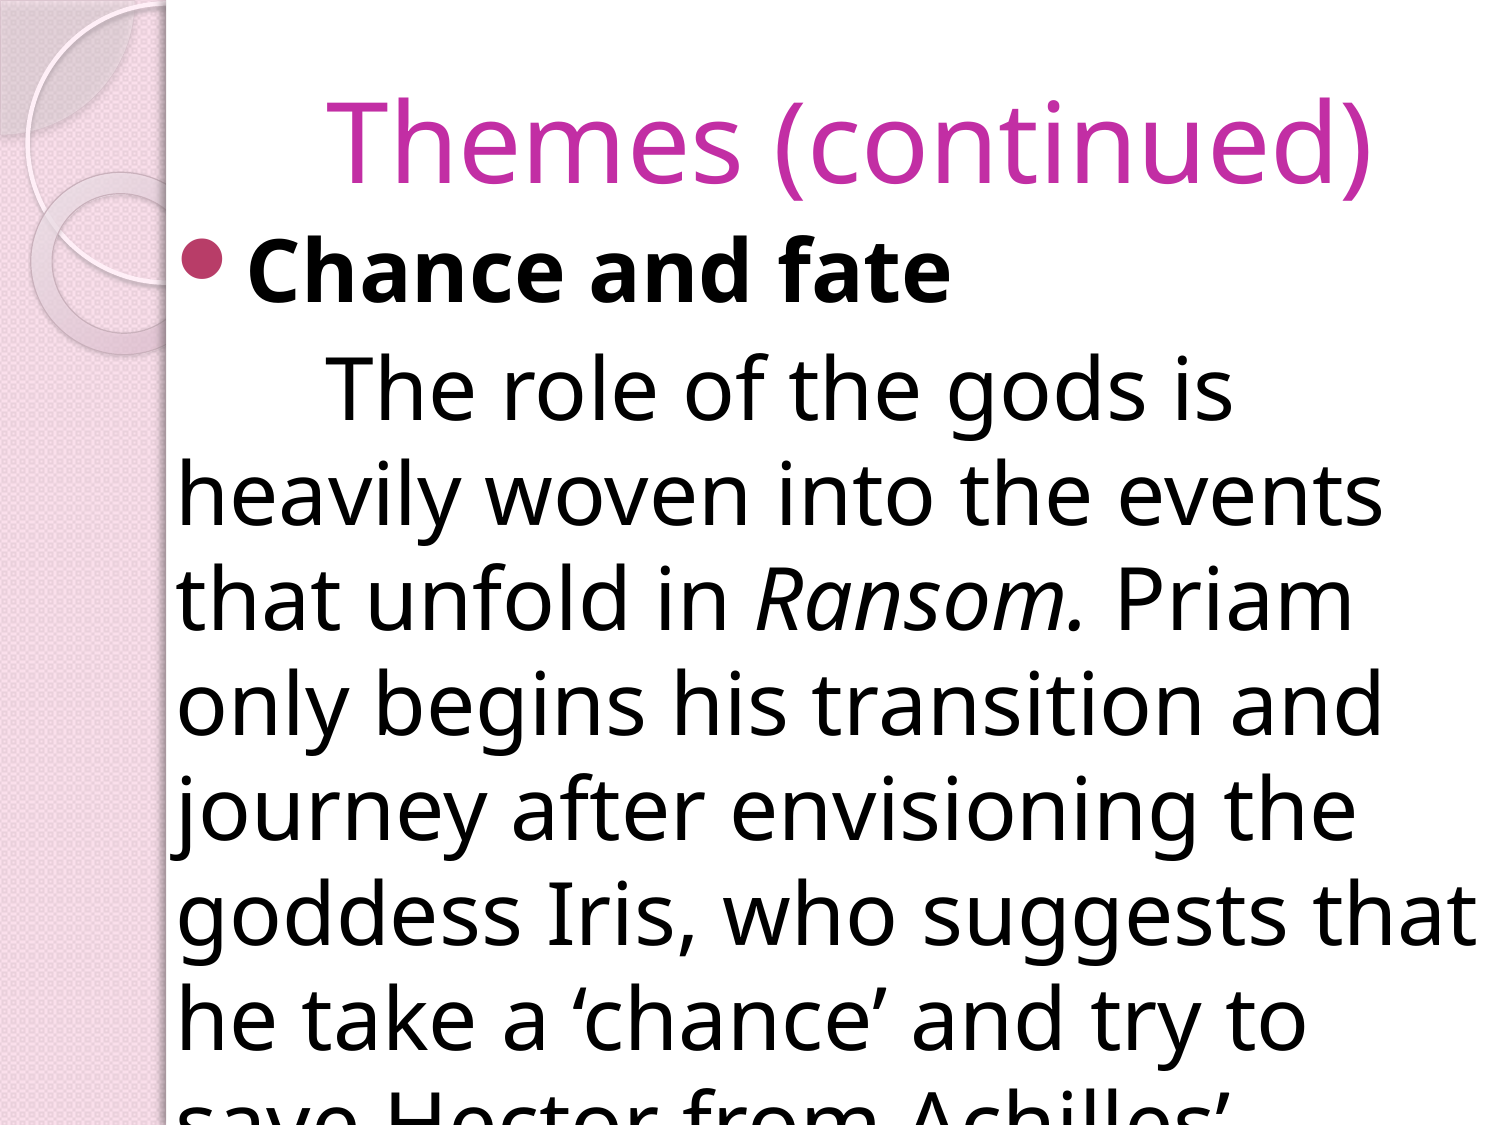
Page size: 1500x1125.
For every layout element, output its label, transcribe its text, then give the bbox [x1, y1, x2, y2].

list Chance and fate The role of the gods is heavily woven into the events that unfold in Ransom. Priam only begins his transition and journey after envisioning the goddess Iris, who suggests that he take a ‘chance’ and try to save Hector from Achilles’ camp. [147, 208, 1500, 1025]
title Themes (continued) [235, 45, 1466, 208]
